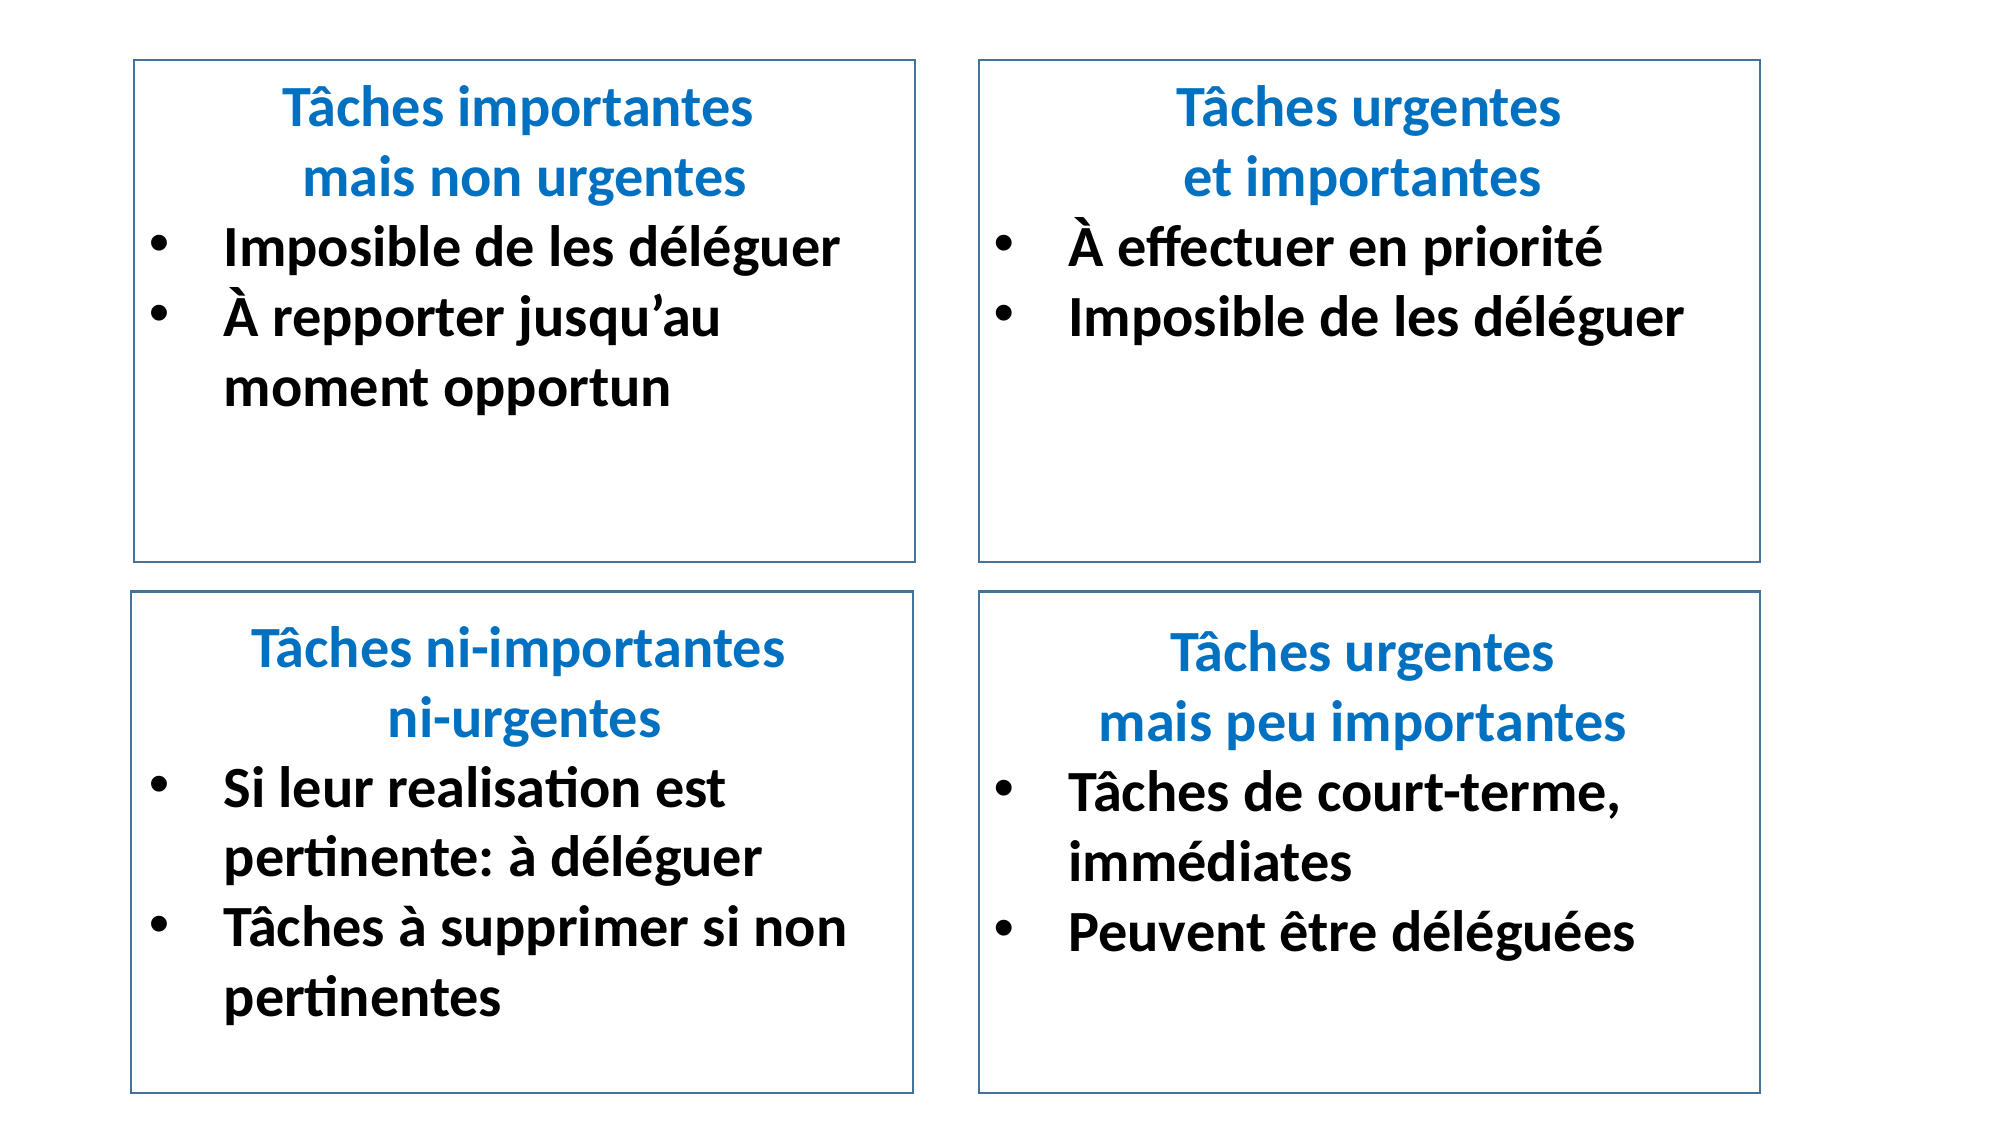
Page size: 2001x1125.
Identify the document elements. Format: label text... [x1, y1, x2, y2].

text_box [978, 425, 1761, 563]
text_box Tâches ni-importantes ni-urgentes Si leur realisation est pertinente: à déléguer Tâches à supprimer si non pertinentes [134, 601, 916, 1106]
text_box [978, 590, 1761, 605]
text_box [133, 59, 916, 563]
text_box [978, 1040, 1761, 1094]
text_box Tâches importantes mais non urgentes Imposible de les déléguer À repporter jusqu’au moment opportun [134, 60, 916, 495]
text_box Tâches urgentes et importantes À effectuer en priorité Imposible de les déléguer [978, 60, 1761, 425]
text_box [130, 590, 914, 1094]
text_box Tâches urgentes mais peu importantes Tâches de court-terme, immédiates Peuvent être déléguées [978, 605, 1761, 1040]
